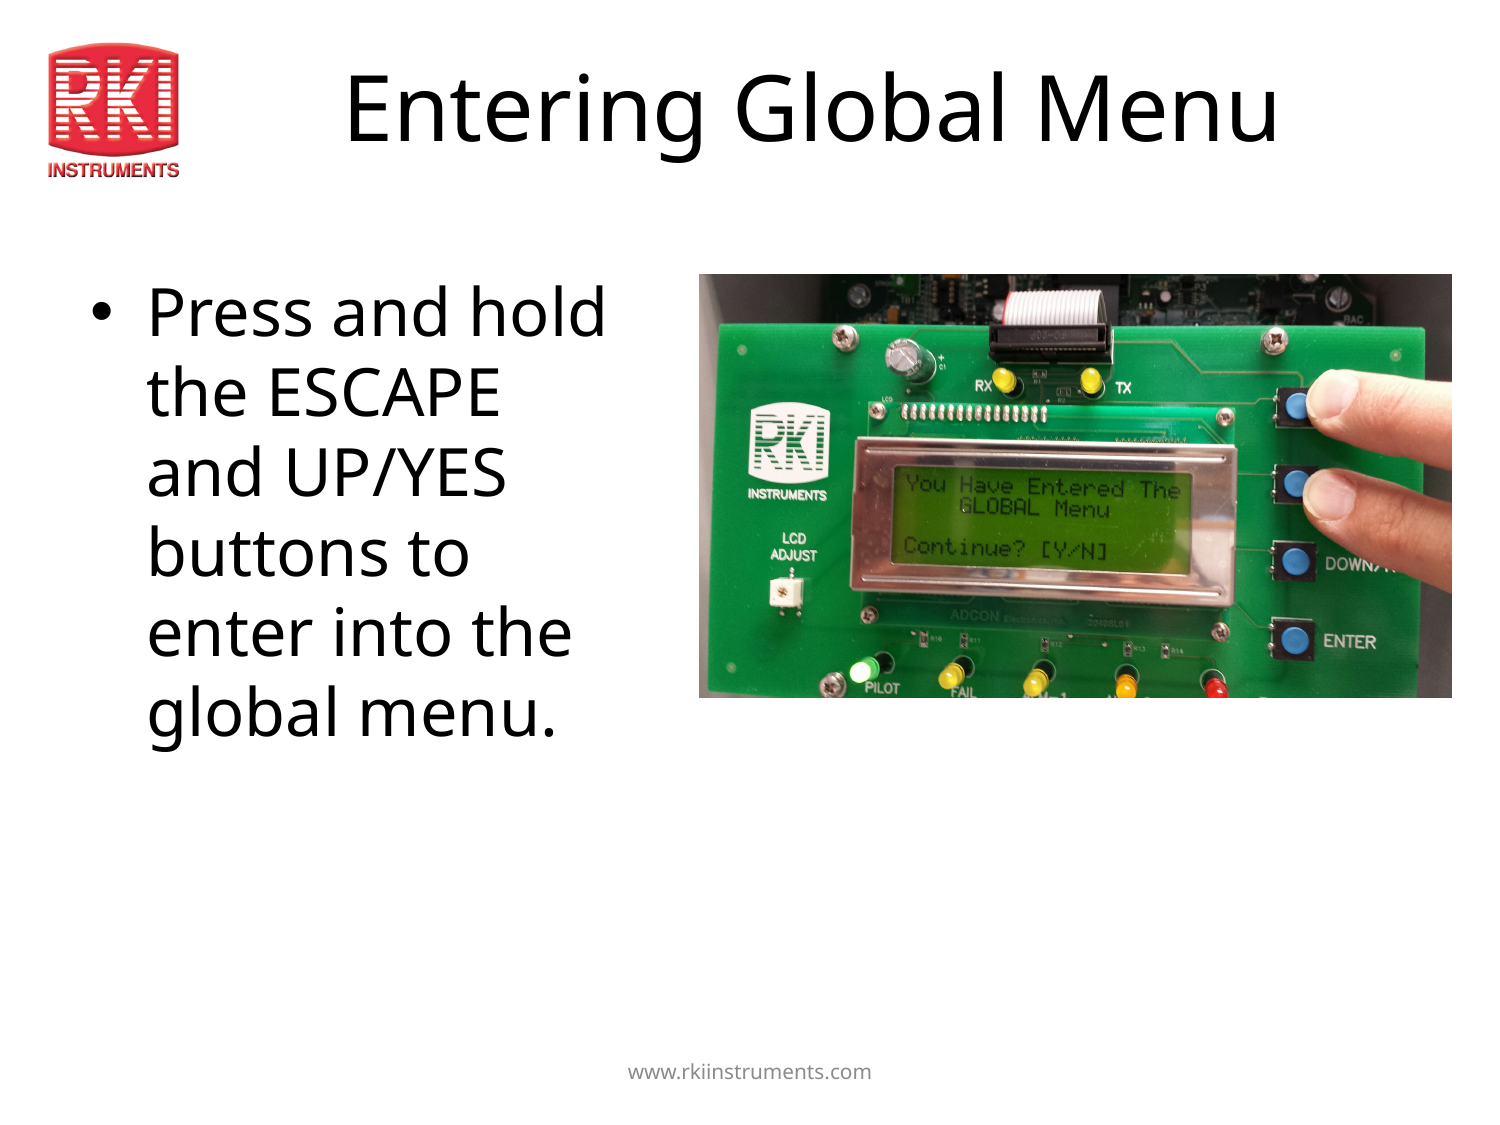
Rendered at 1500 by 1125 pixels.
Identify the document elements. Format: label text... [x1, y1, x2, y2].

picture [699, 274, 1453, 699]
footer www.rkiinstruments.com [512, 1042, 988, 1103]
picture [37, 37, 188, 184]
list Press and hold the ESCAPE and UP/YES buttons to enter into the global menu. [75, 262, 650, 1005]
title Entering Global Menu [175, 49, 1451, 161]
